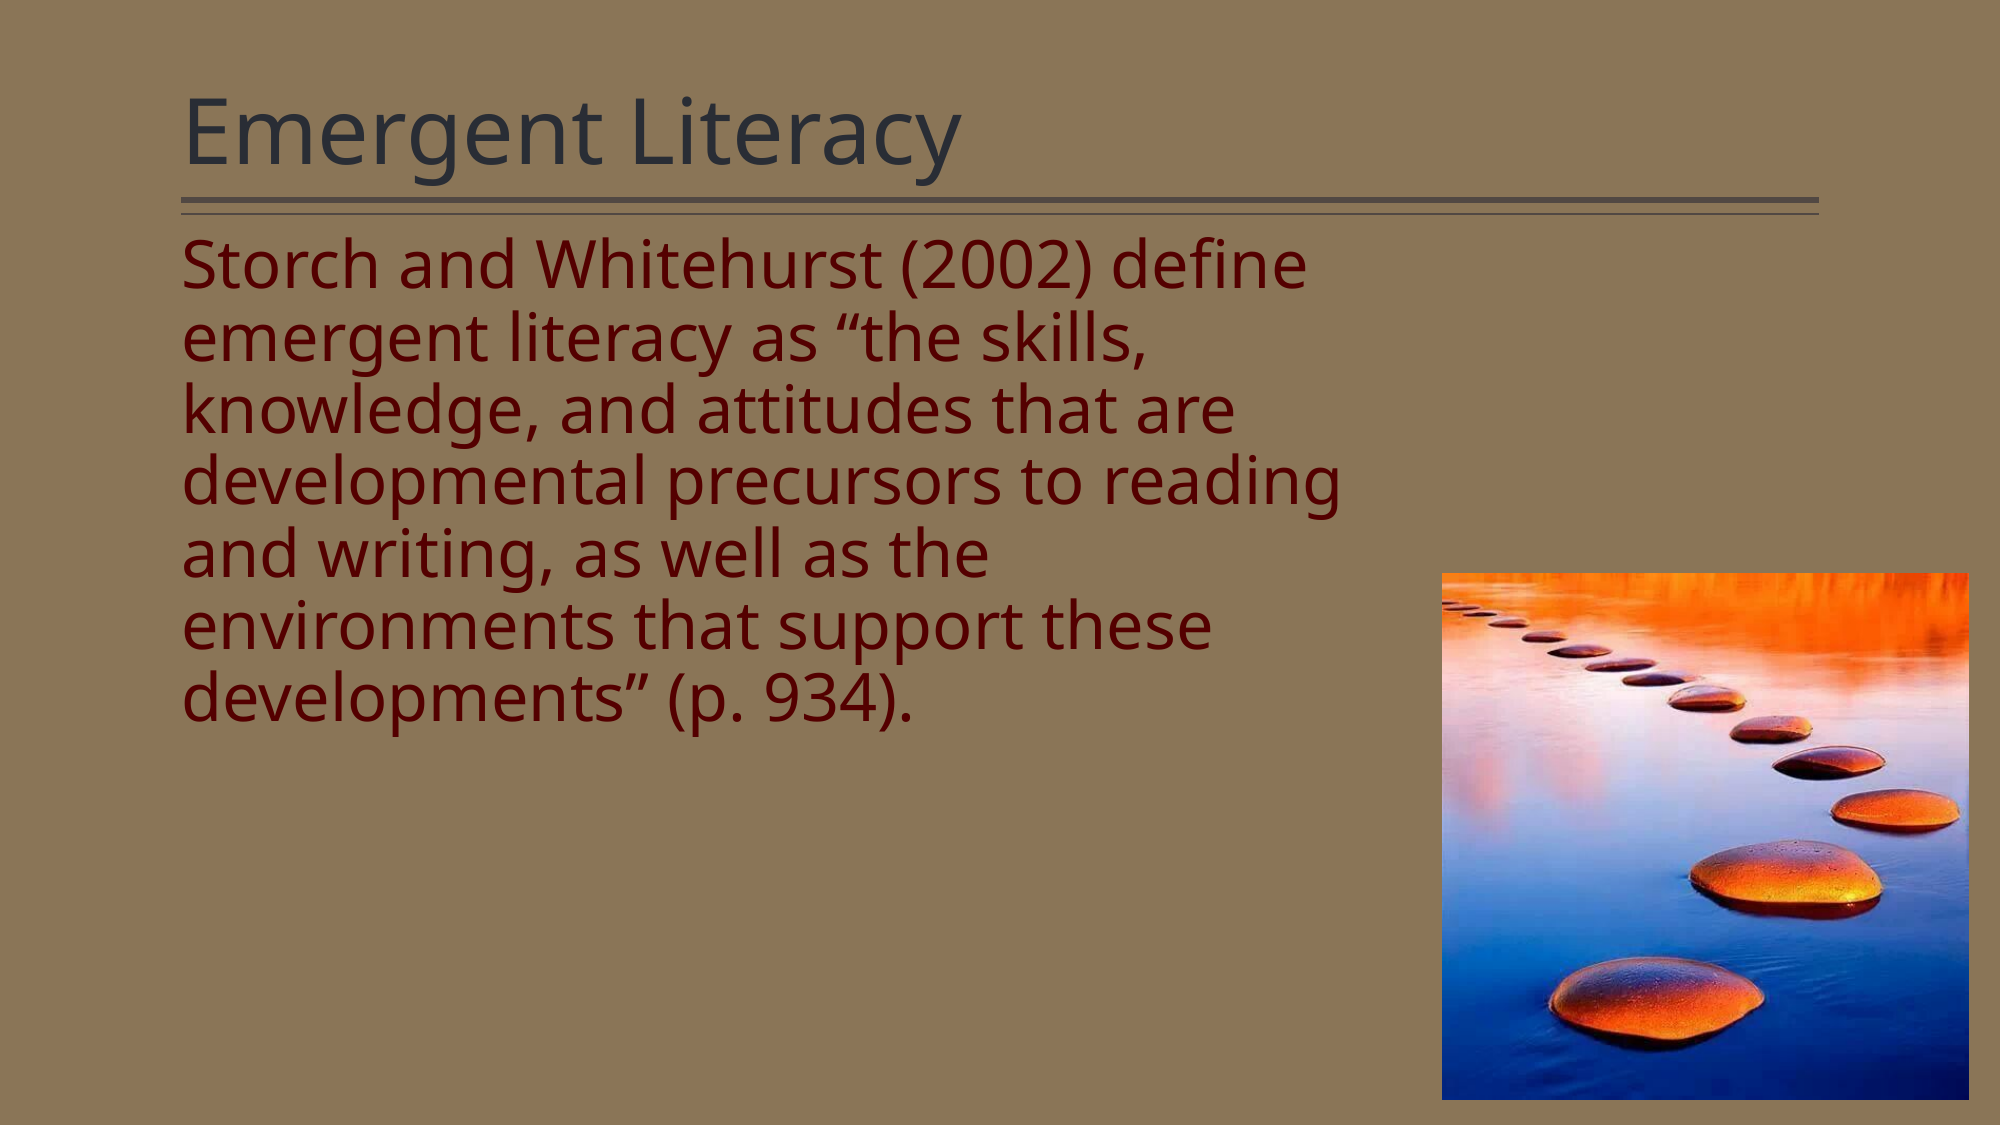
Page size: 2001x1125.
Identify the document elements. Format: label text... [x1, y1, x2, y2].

picture [1442, 573, 1969, 1100]
list Storch and Whitehurst (2002) define emergent literacy as “the skills, knowledge, and attitudes that are developmental precursors to reading and writing, as well as the environments that support these developments” (p. 934). [181, 223, 1443, 1100]
title Emergent Literacy [181, 12, 1819, 193]
